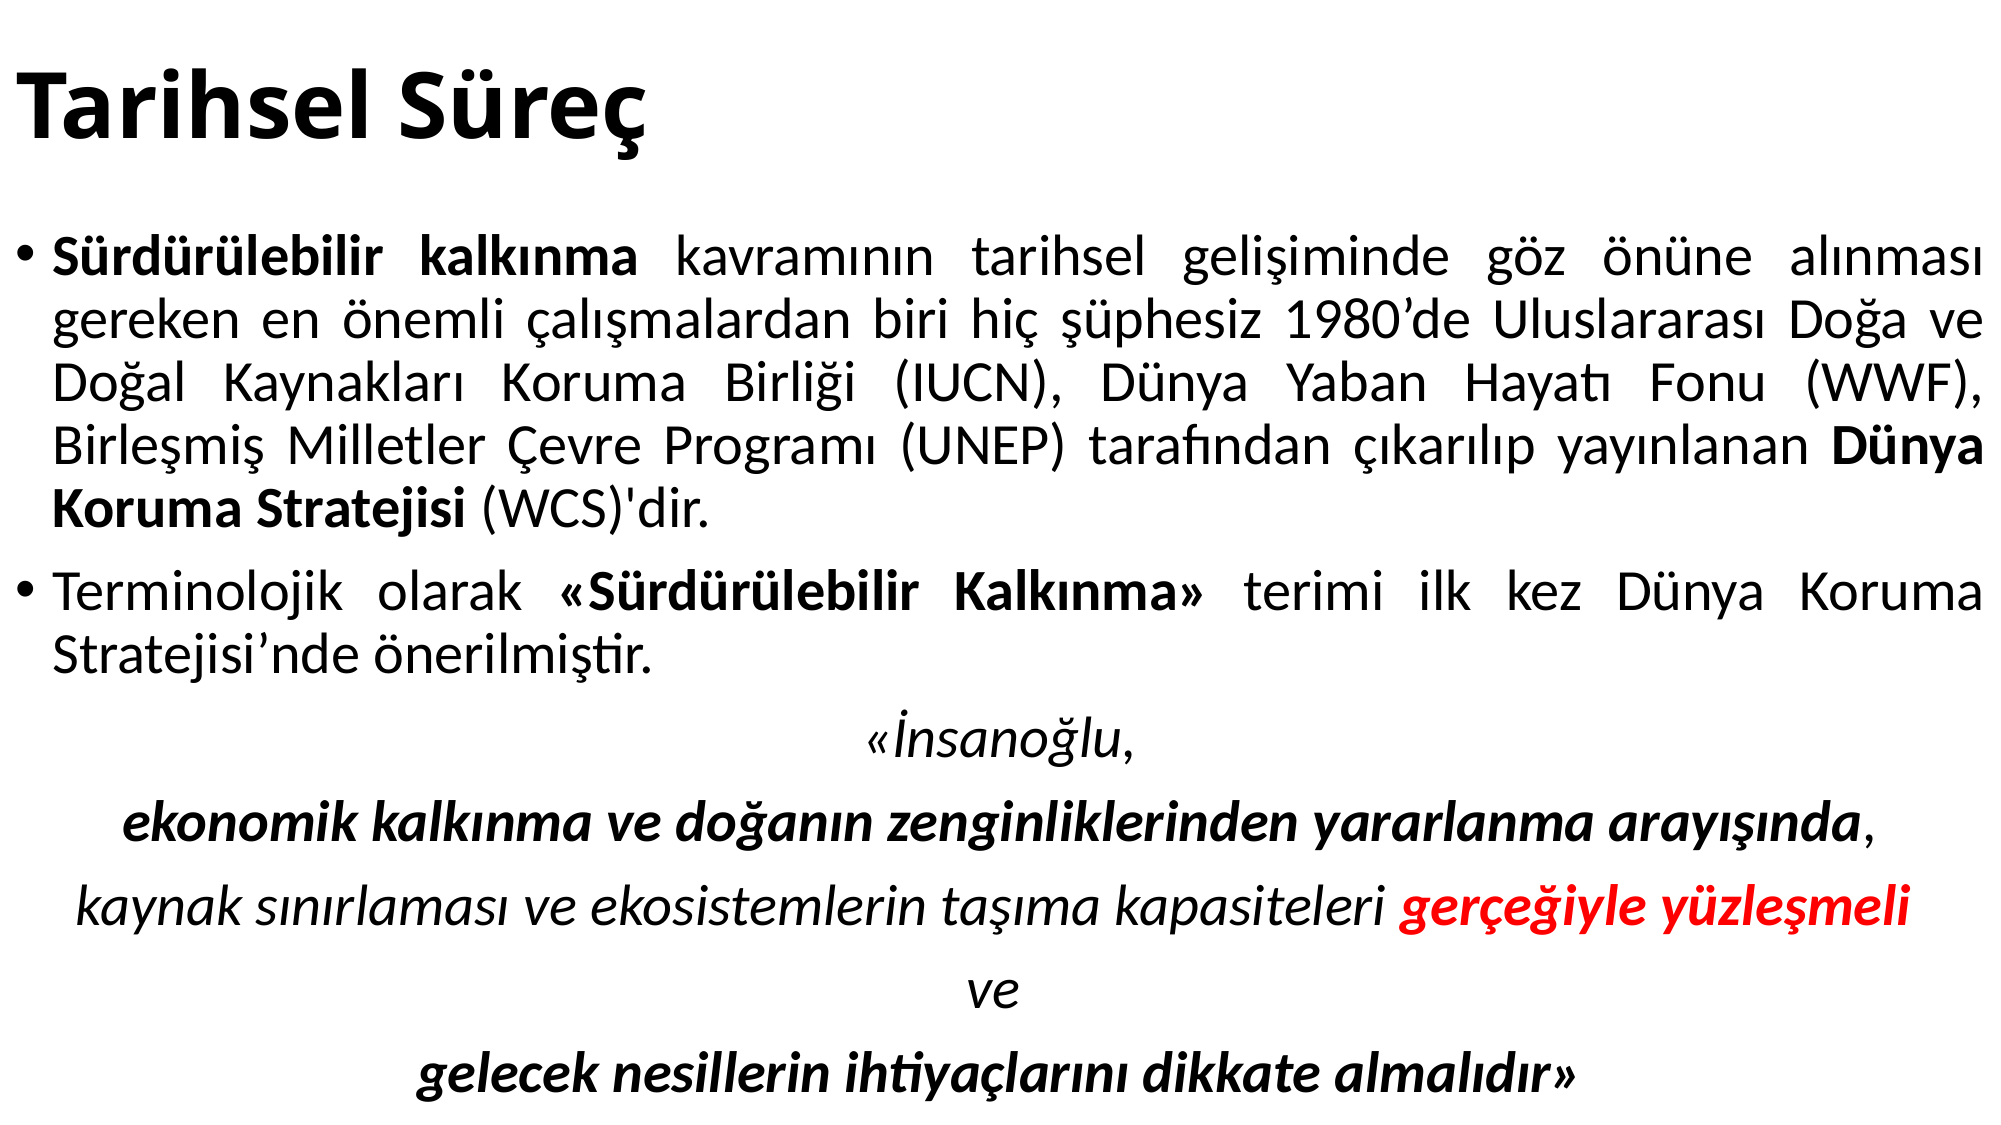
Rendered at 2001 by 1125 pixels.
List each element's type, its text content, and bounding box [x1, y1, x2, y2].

list Sürdürülebilir kalkınma kavramının tarihsel gelişiminde göz önüne alınması gereken en önemli çalışmalardan biri hiç şüphesiz 1980’de Uluslararası Doğa ve Doğal Kaynakları Koruma Birliği (IUCN), Dünya Yaban Hayatı Fonu (WWF), Birleşmiş Milletler Çevre Programı (UNEP) tarafından çıkarılıp yayınlanan Dünya Koruma Stratejisi (WCS)'dir. Terminolojik olarak «Sürdürülebilir Kalkınma» terimi ilk kez Dünya Koruma Stratejisi’nde önerilmiştir. «İnsanoğlu, ekonomik kalkınma ve doğanın zenginliklerinden yararlanma arayışında, kaynak sınırlaması ve ekosistemlerin taşıma kapasiteleri gerçeğiyle yüzleşmeli ve gelecek nesillerin ihtiyaçlarını dikkate almalıdır» [0, 217, 2000, 1125]
title Tarihsel Süreç [0, 0, 1725, 217]
